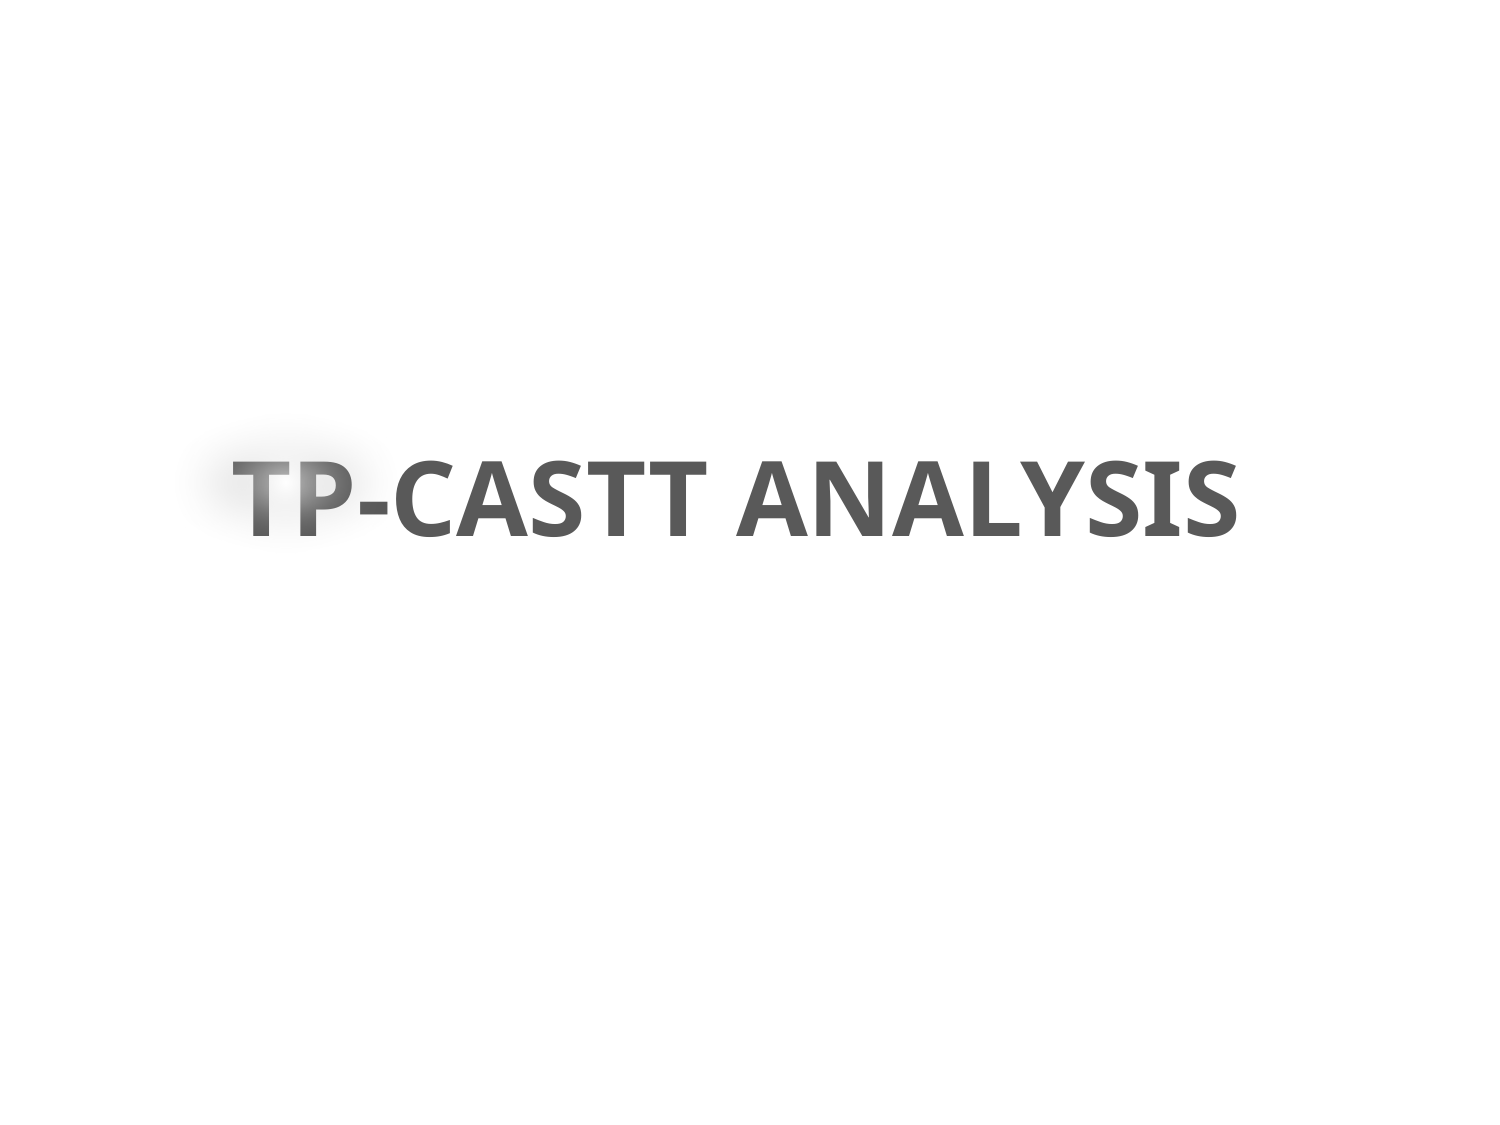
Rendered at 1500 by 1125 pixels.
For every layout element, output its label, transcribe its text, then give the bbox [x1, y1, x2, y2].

text_box TP-Castt analysis [216, 424, 1284, 690]
text_box [235, 457, 337, 509]
